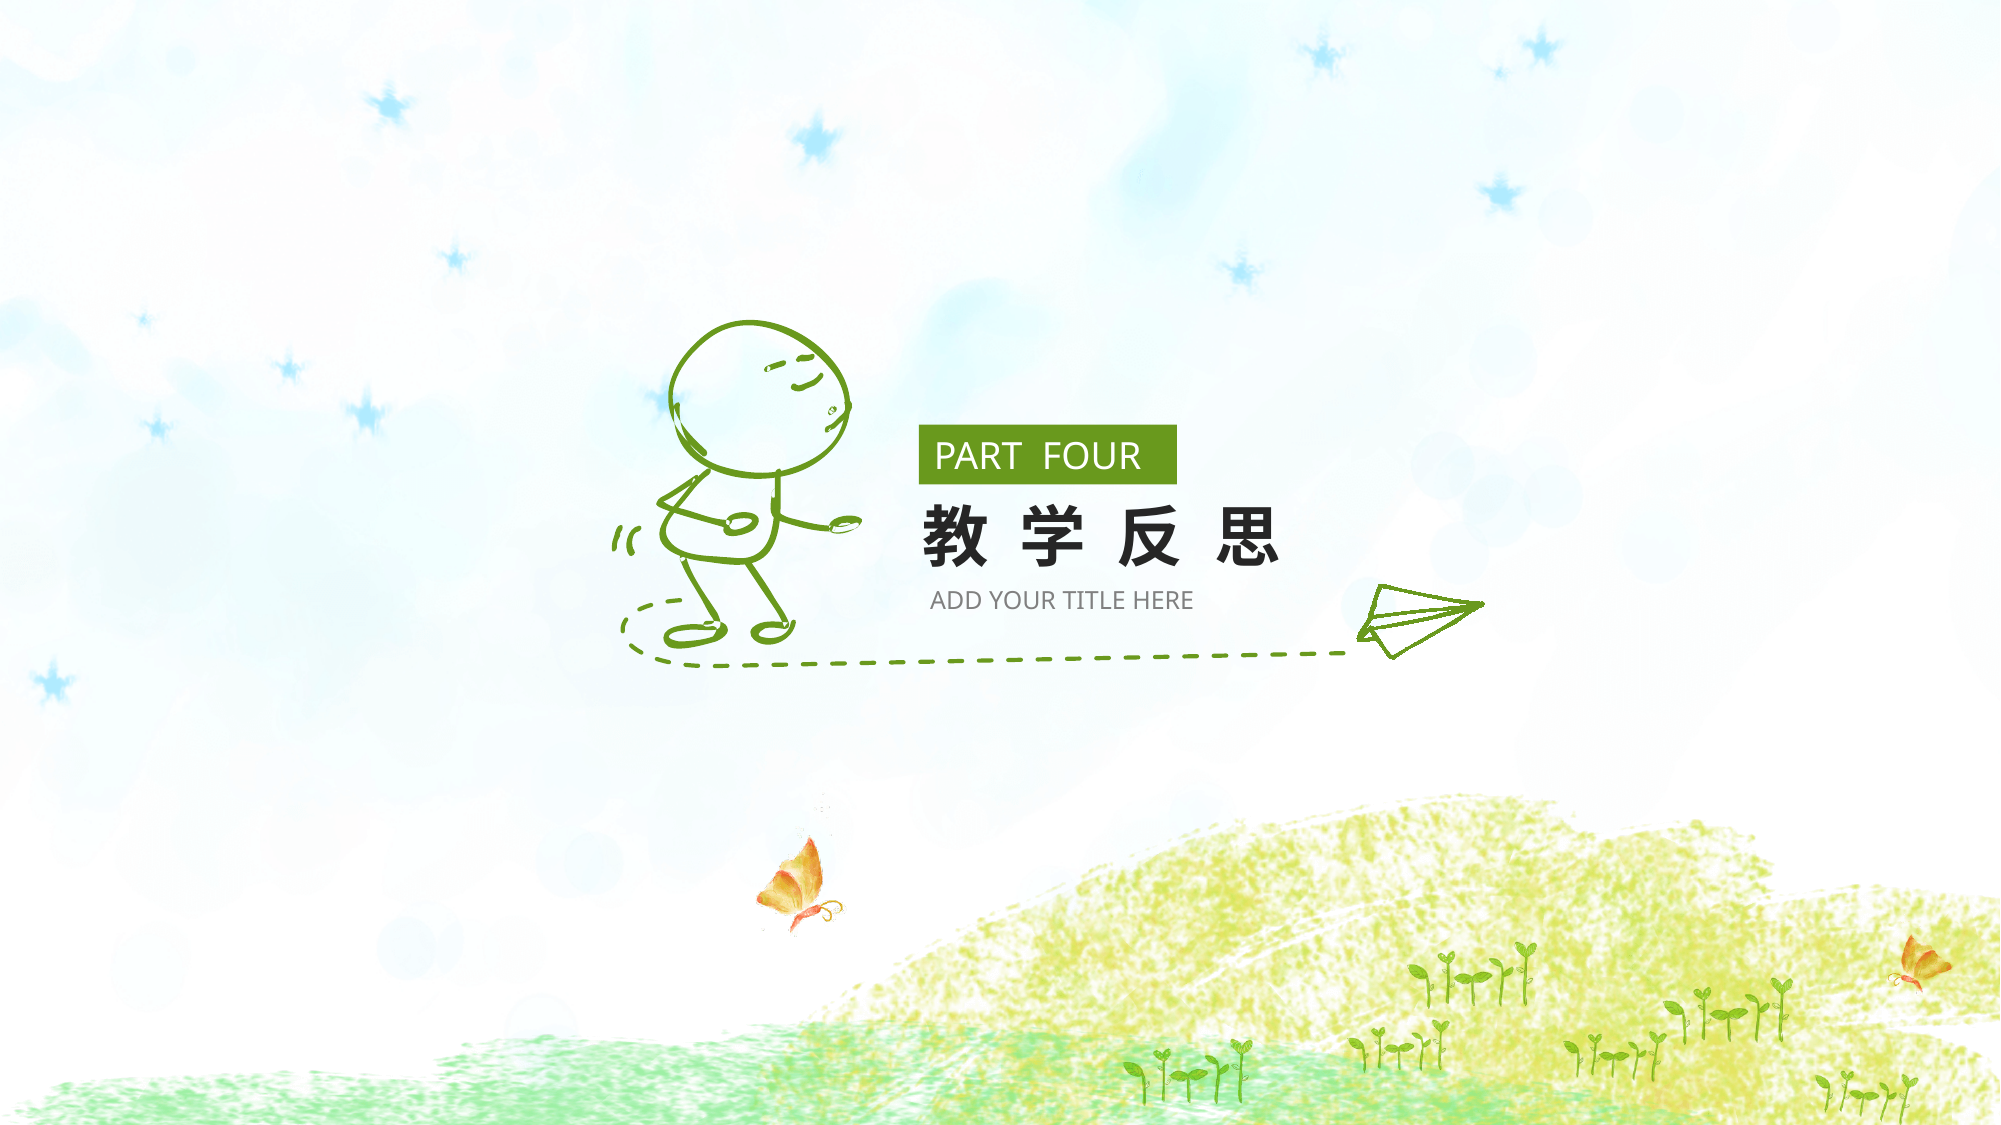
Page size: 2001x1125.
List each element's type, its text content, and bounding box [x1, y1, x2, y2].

text_box ADD YOUR TITLE HERE [918, 581, 1355, 621]
text_box PART FOUR [918, 424, 1177, 485]
text_box [1356, 584, 1485, 660]
text_box [643, 615, 1344, 668]
picture [0, 0, 2000, 1125]
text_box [611, 300, 869, 655]
text_box 教 学 反 思 [911, 489, 1377, 581]
